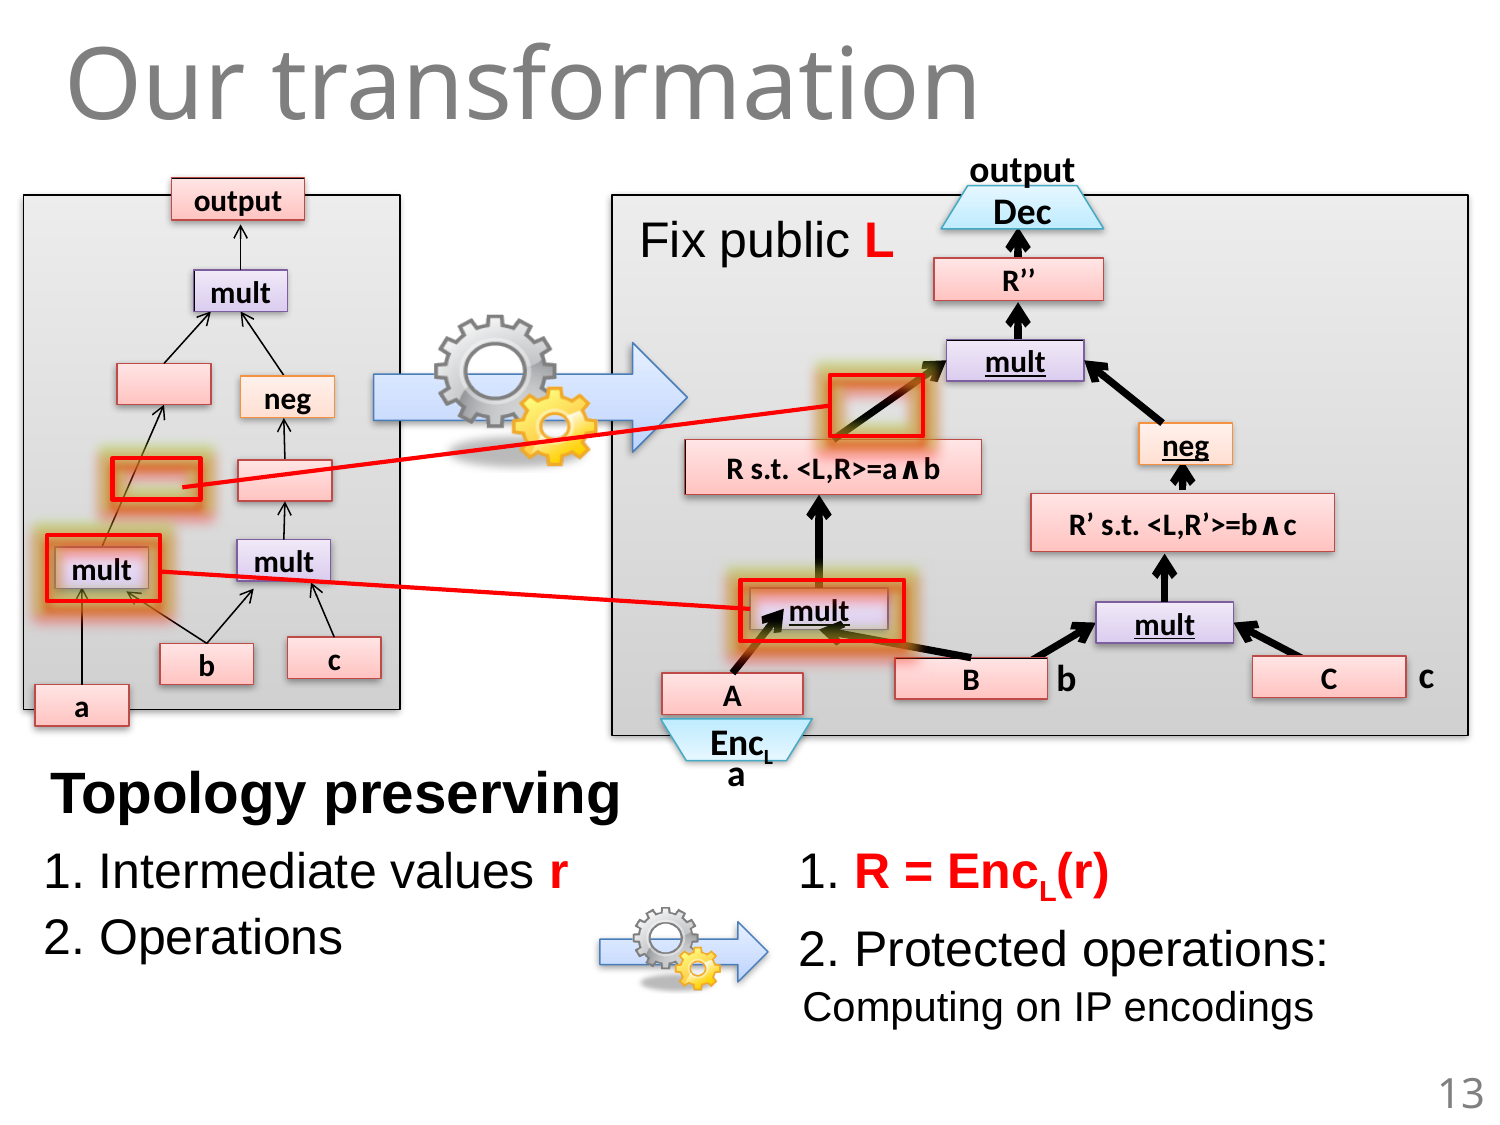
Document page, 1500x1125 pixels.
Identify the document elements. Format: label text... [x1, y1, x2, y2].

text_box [611, 137, 1469, 803]
slide_number 13 [1408, 1065, 1500, 1125]
text_box 2. Operations [28, 906, 569, 973]
text_box 1. Intermediate values r [28, 830, 819, 906]
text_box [160, 571, 751, 610]
text_box 1. R = EncL(r) [783, 831, 1500, 909]
text_box Computing on IP encodings [787, 971, 1500, 1037]
text_box 2. Protected operations: [783, 909, 1500, 985]
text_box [373, 310, 688, 403]
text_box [182, 405, 831, 488]
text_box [23, 177, 401, 727]
text_box Topology preserving [35, 748, 661, 830]
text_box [599, 903, 769, 994]
text_box Our transformation [49, 12, 1338, 148]
